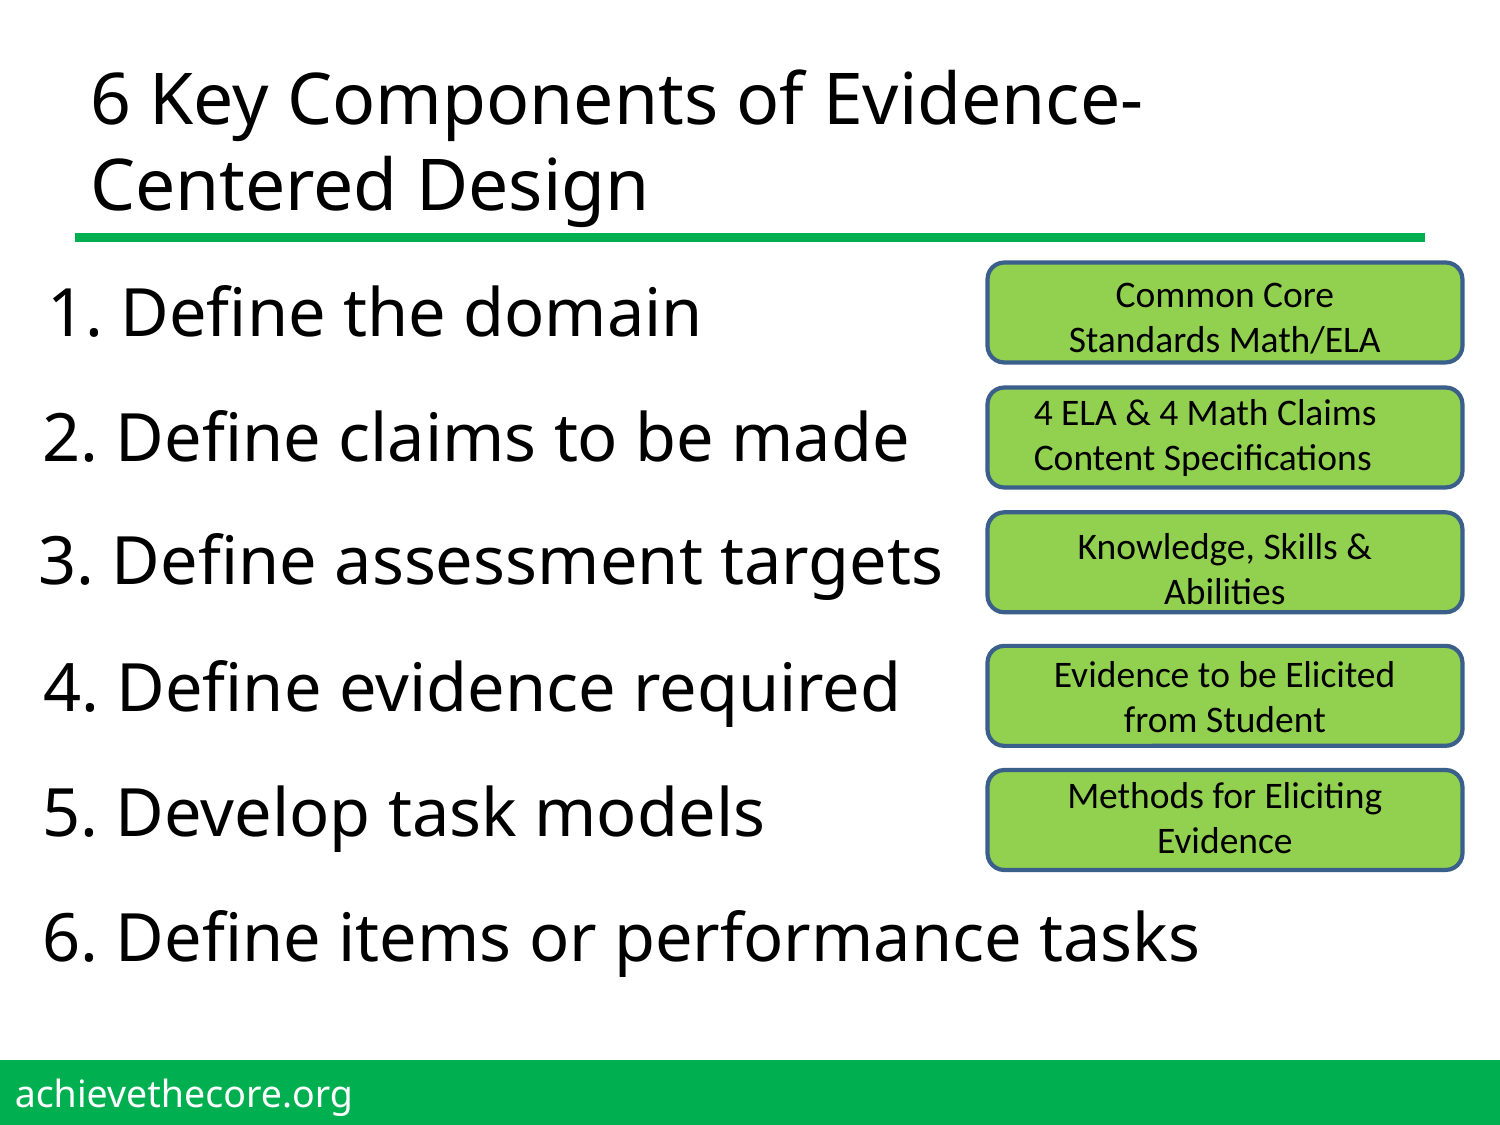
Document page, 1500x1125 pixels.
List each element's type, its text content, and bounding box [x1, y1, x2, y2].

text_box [987, 763, 1463, 871]
text_box 4. Define evidence required [28, 637, 1378, 738]
list 1. Define the domain [32, 262, 982, 363]
text_box 5. Develop task models [27, 762, 986, 863]
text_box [987, 262, 1463, 369]
text_box 2. Define claims to be made [27, 387, 982, 488]
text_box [987, 380, 1463, 488]
text_box 3. Define assessment targets [23, 510, 988, 611]
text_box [987, 512, 1463, 621]
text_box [987, 642, 1463, 750]
text_box 6. Define items or performance tasks [27, 887, 1378, 988]
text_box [887, 249, 1467, 341]
title 6 Key Components of Evidence-Centered Design [75, 45, 1425, 233]
